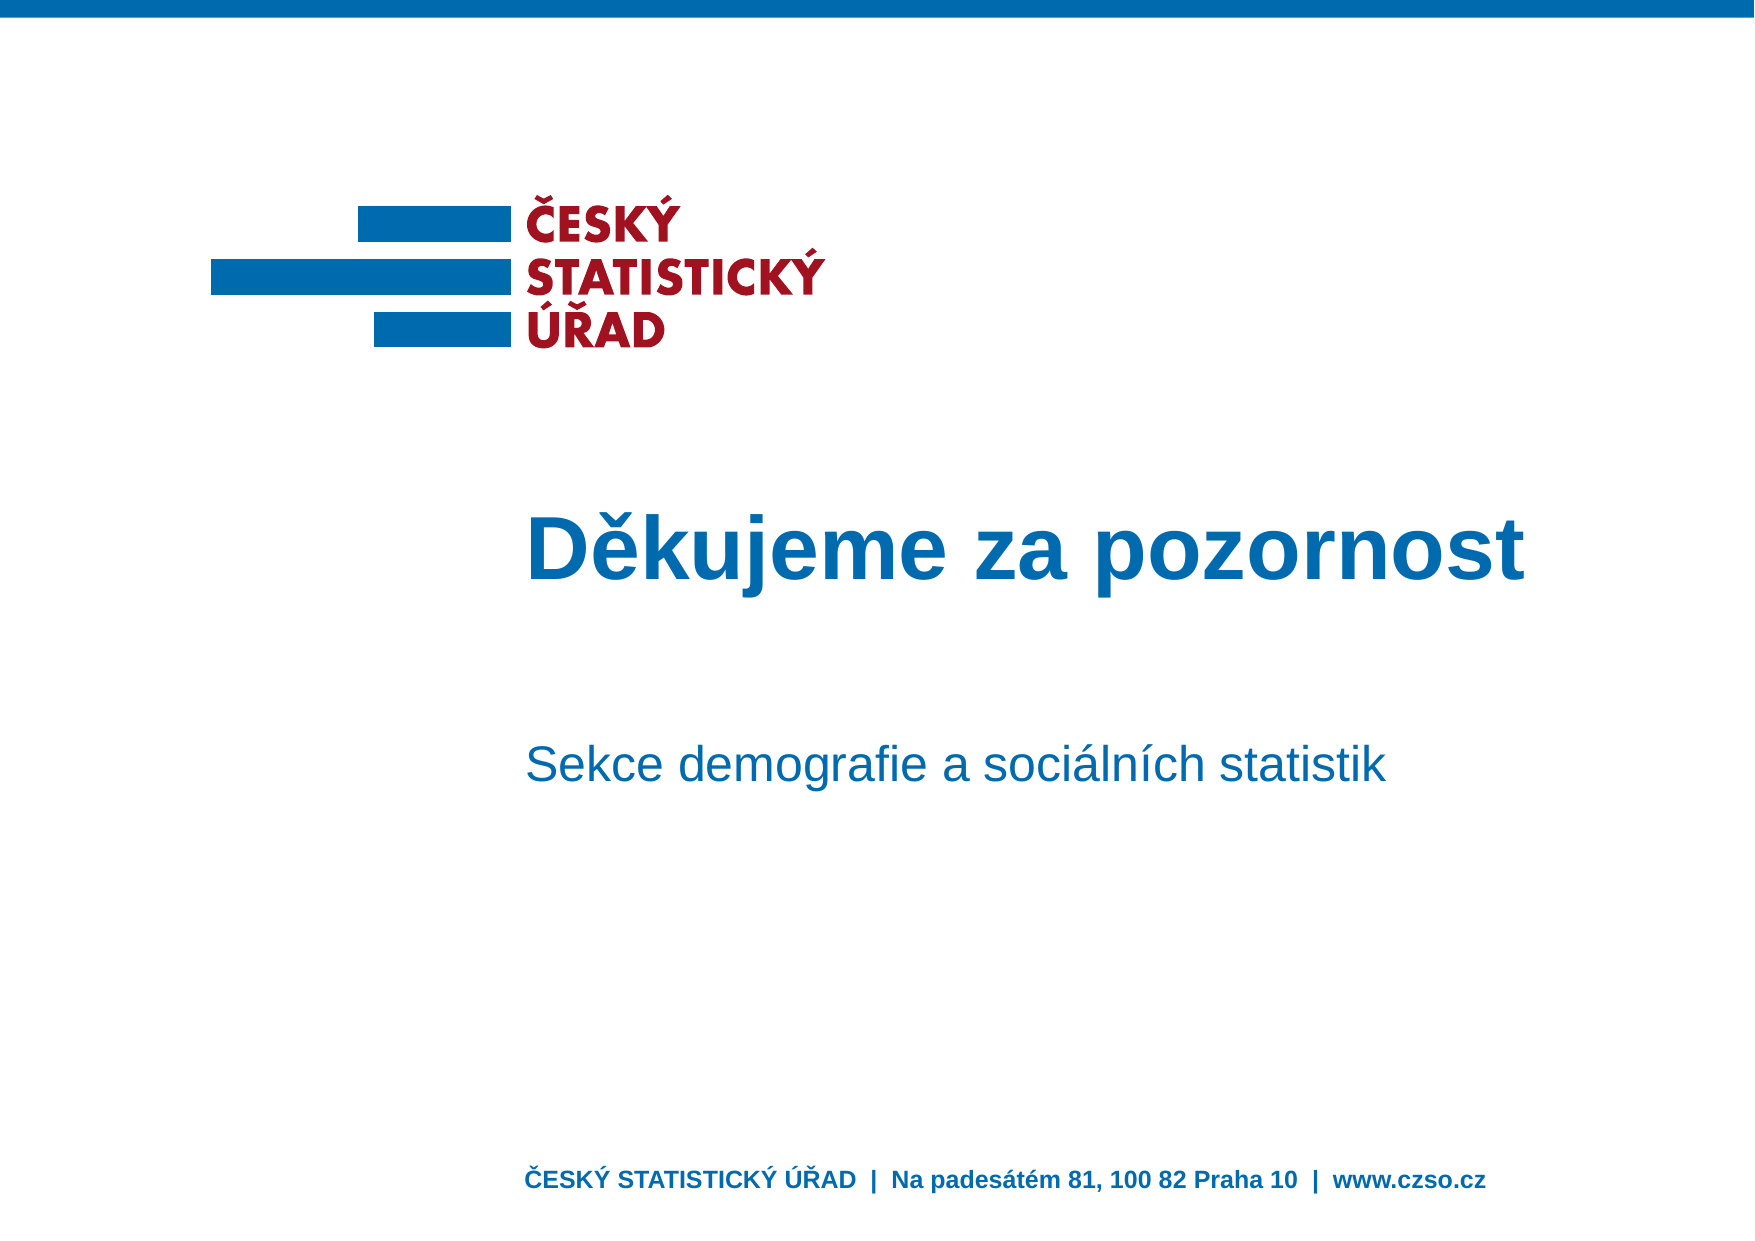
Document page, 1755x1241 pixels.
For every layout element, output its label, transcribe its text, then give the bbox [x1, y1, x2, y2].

list Děkujeme za pozornost [525, 490, 1604, 682]
text_box Sekce demografie a sociálních statistik [525, 682, 1686, 1022]
